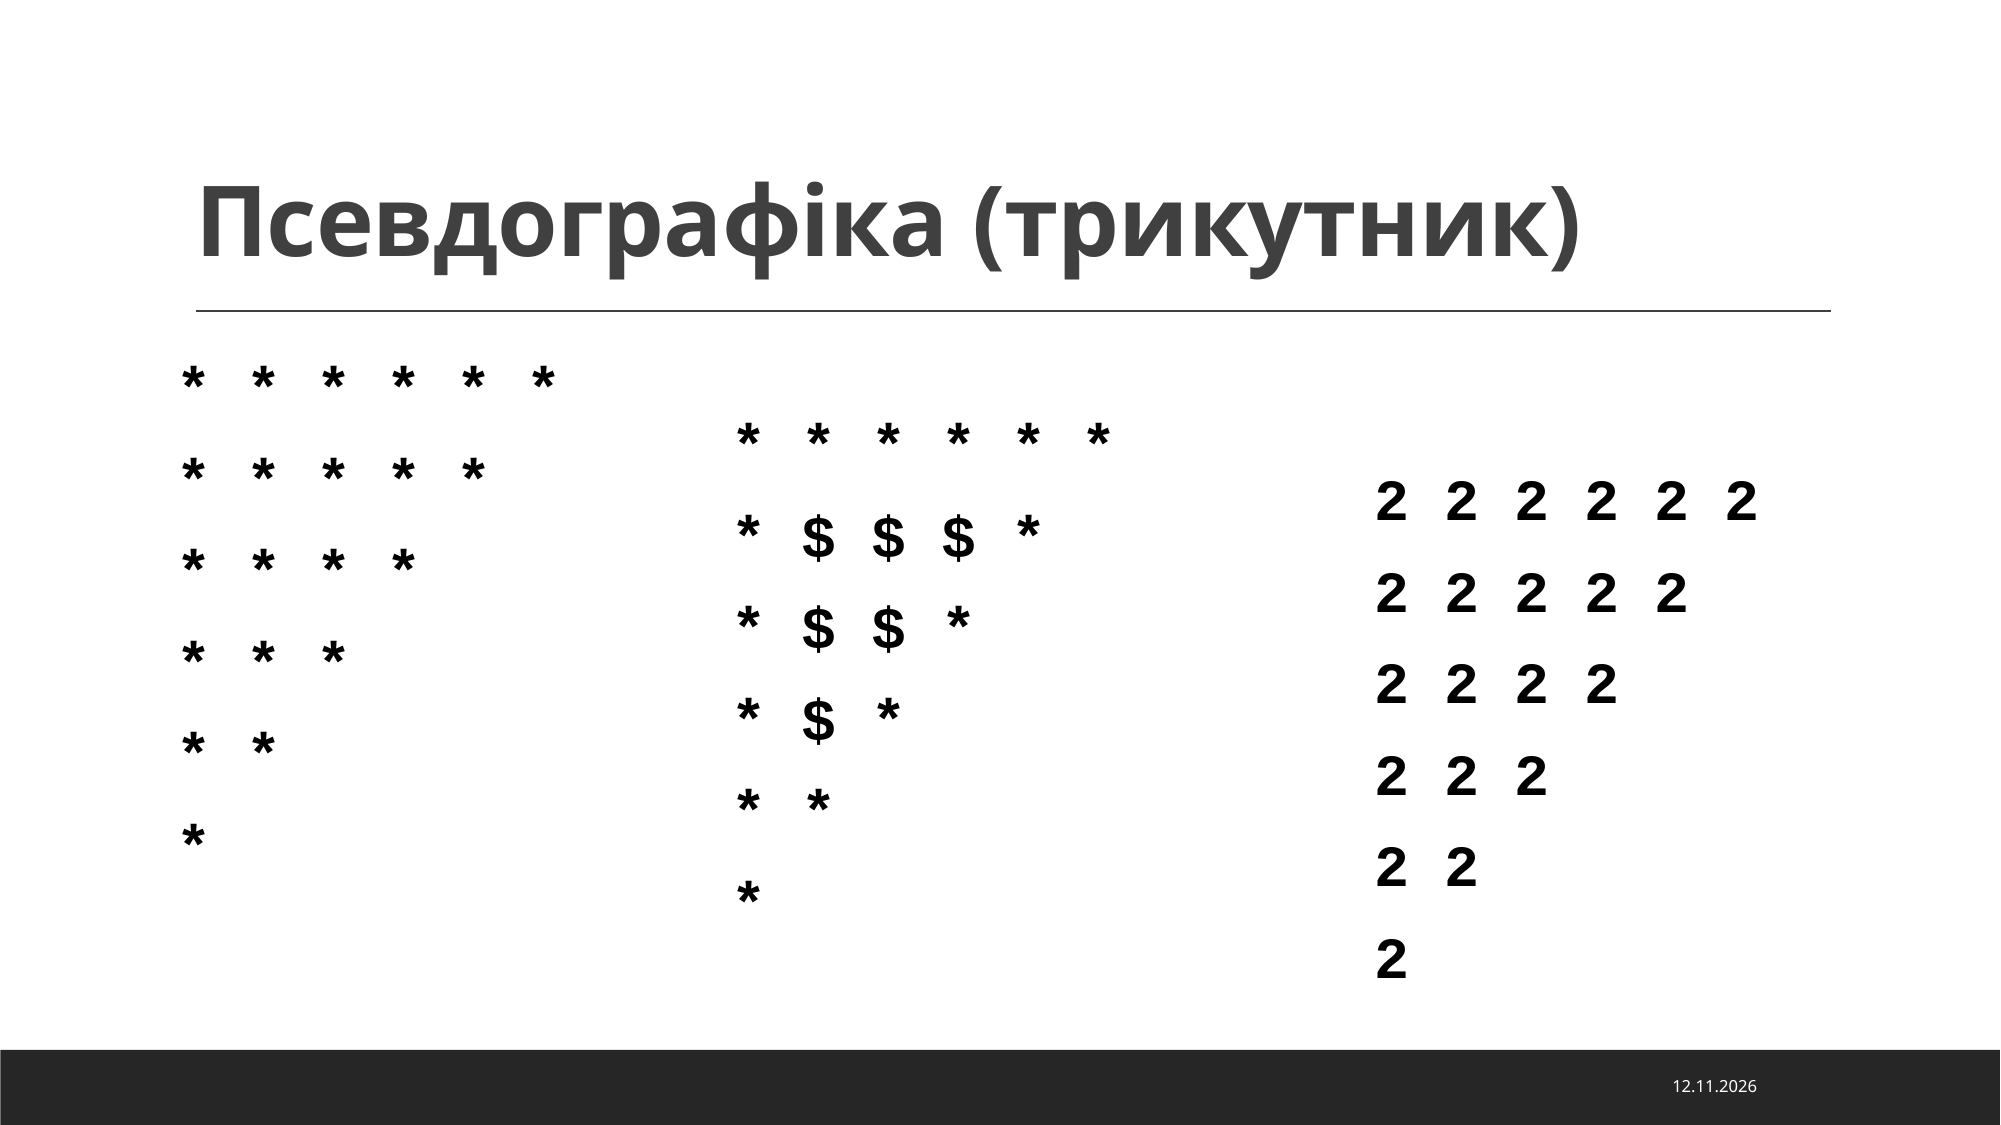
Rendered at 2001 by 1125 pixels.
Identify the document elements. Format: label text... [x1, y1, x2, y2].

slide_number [1348, 1057, 1773, 1118]
title Псевдографіка (трикутник) [180, 47, 1830, 285]
text_box 2 2 2 2 2 2 2 2 2 2 2 2 2 2 2 2 2 2 2 2 2 [1360, 450, 1826, 998]
text_box * * * * * * * $ $ $ * * $ $ * * $ * * * * [716, 395, 1212, 943]
text_box * * * * * * * * * * * * * * * * * * * * * [161, 338, 615, 886]
